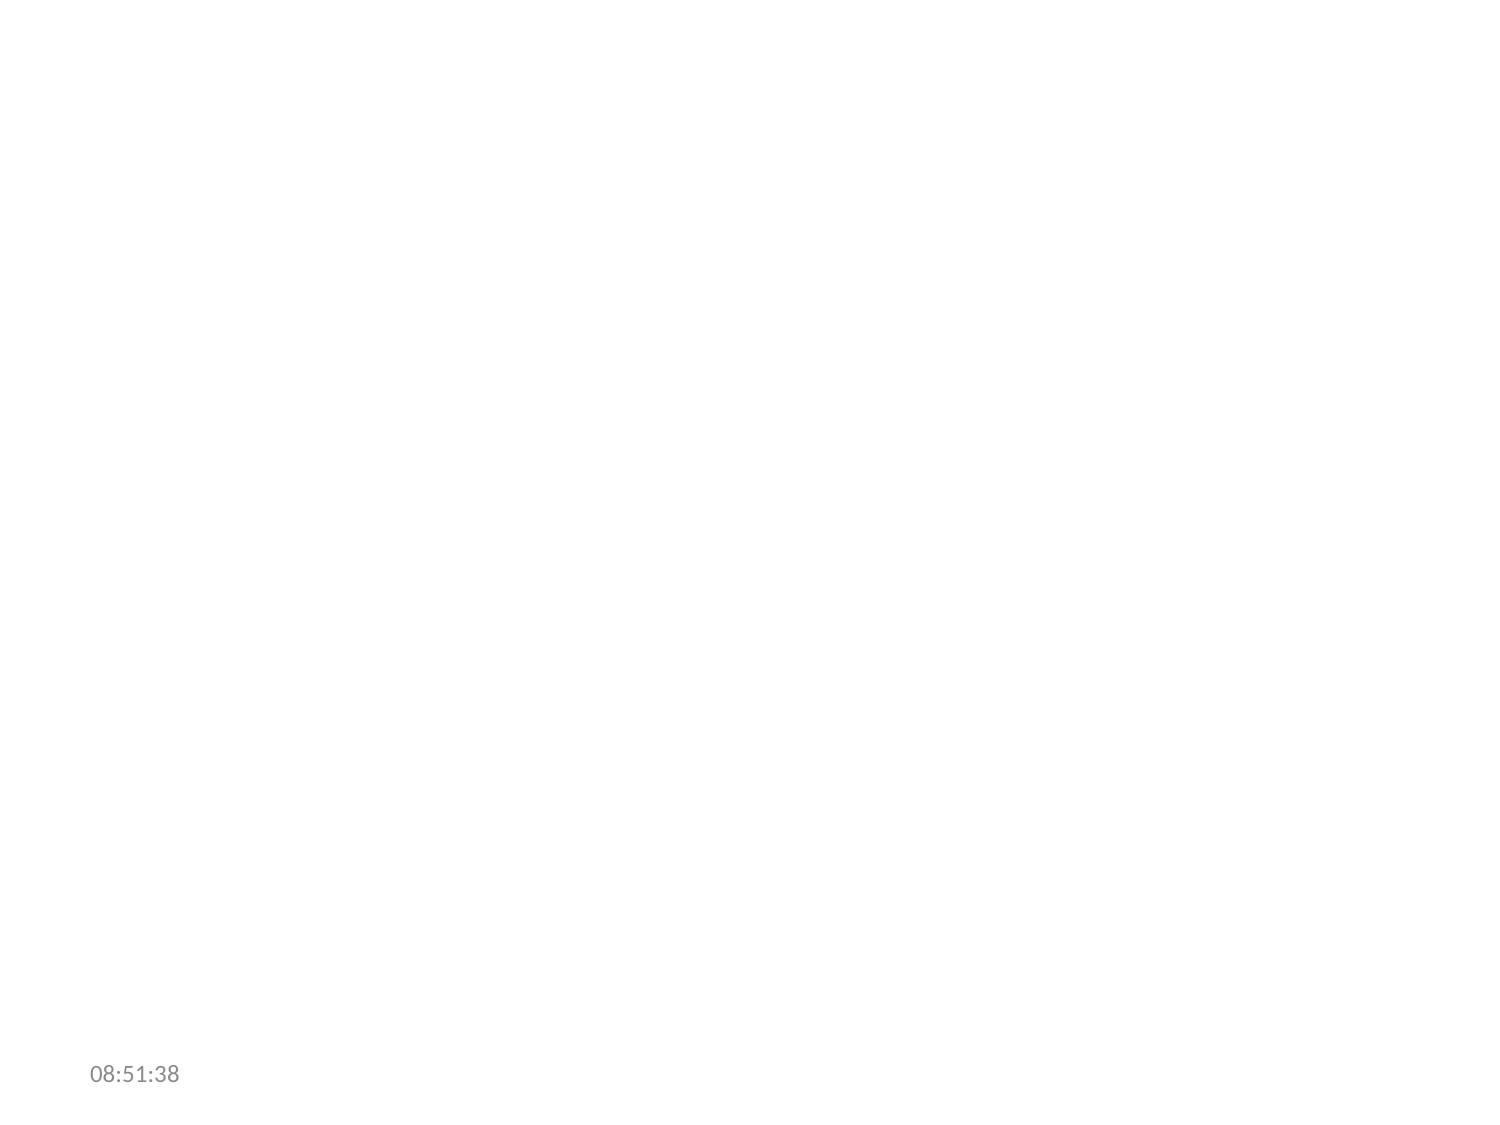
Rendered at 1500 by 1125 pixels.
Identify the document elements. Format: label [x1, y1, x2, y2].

slide_number [75, 1042, 425, 1103]
